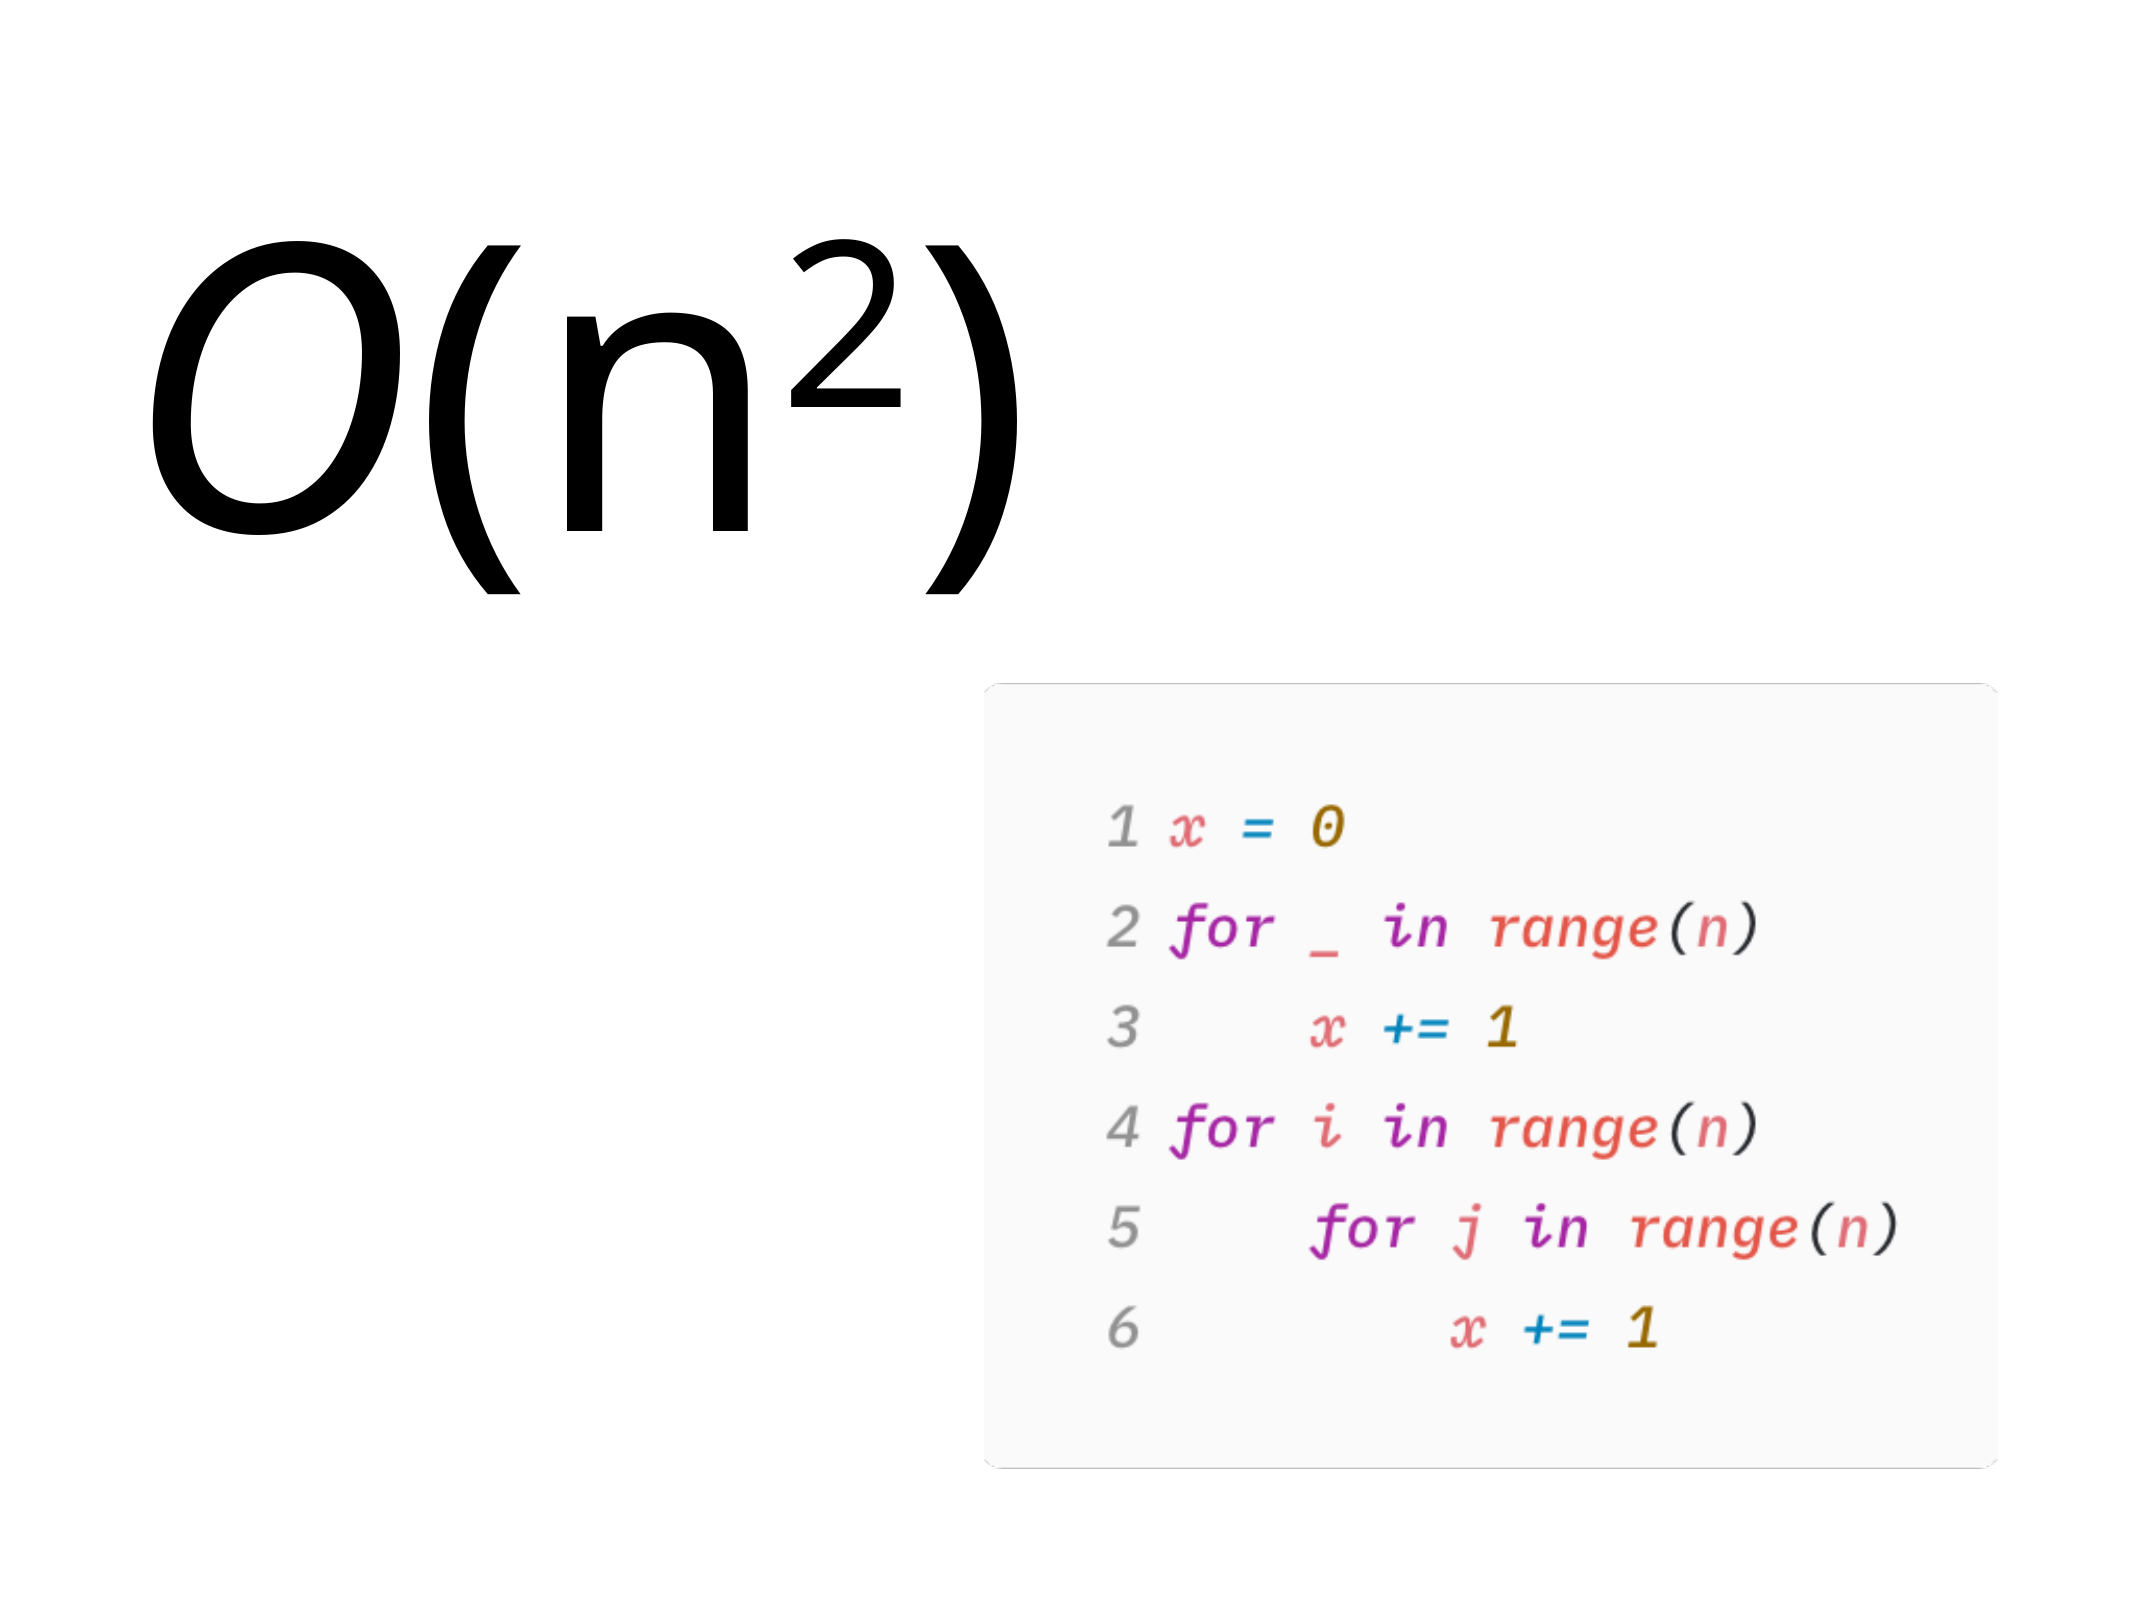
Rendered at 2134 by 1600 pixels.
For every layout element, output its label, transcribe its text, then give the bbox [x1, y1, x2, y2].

text_box O(n2) [116, 122, 1042, 620]
picture [984, 682, 1998, 1471]
